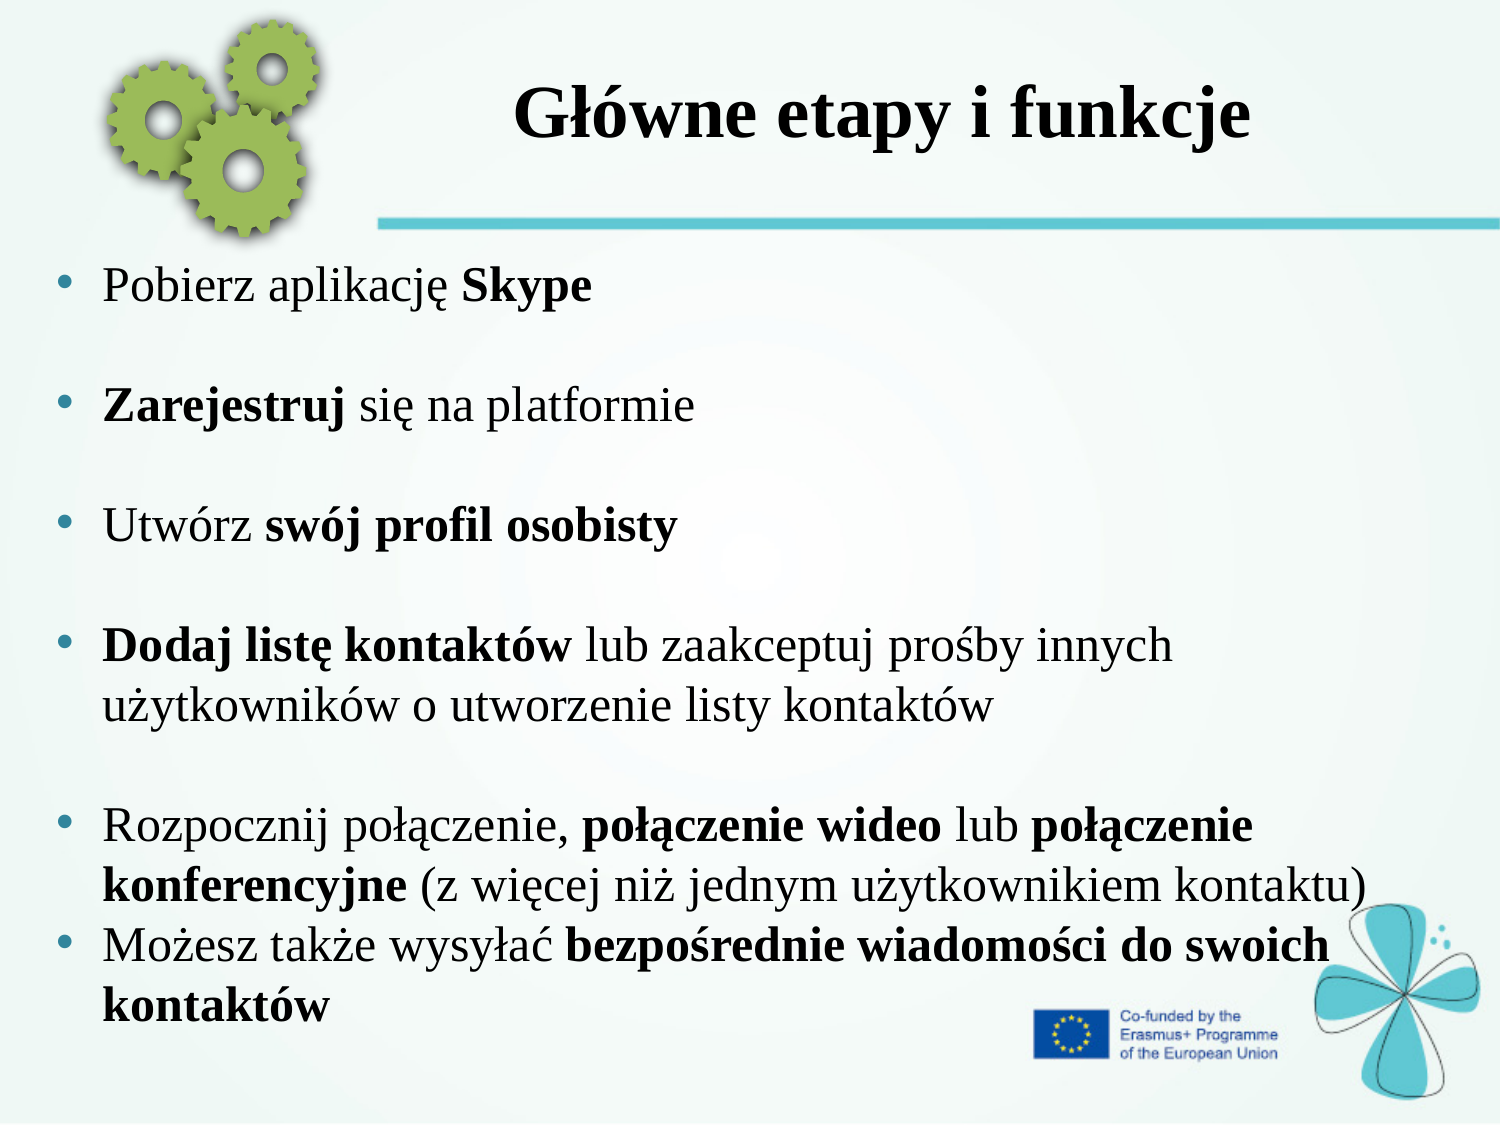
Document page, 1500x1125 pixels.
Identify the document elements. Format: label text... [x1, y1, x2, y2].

text_box Pobierz aplikację Skype Zarejestruj się na platformie Utwórz swój profil osobisty Dodaj listę kontaktów lub zaakceptuj prośby innych użytkowników o utworzenie listy kontaktów Rozpocznij połączenie, połączenie wideo lub połączenie konferencyjne (z więcej niż jednym użytkownikiem kontaktu) Możesz także wysyłać bezpośrednie wiadomości do swoich kontaktów [41, 243, 1388, 1089]
text_box Główne etapy i funkcje [325, 55, 1459, 160]
picture [0, 0, 1500, 1125]
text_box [106, 19, 320, 237]
